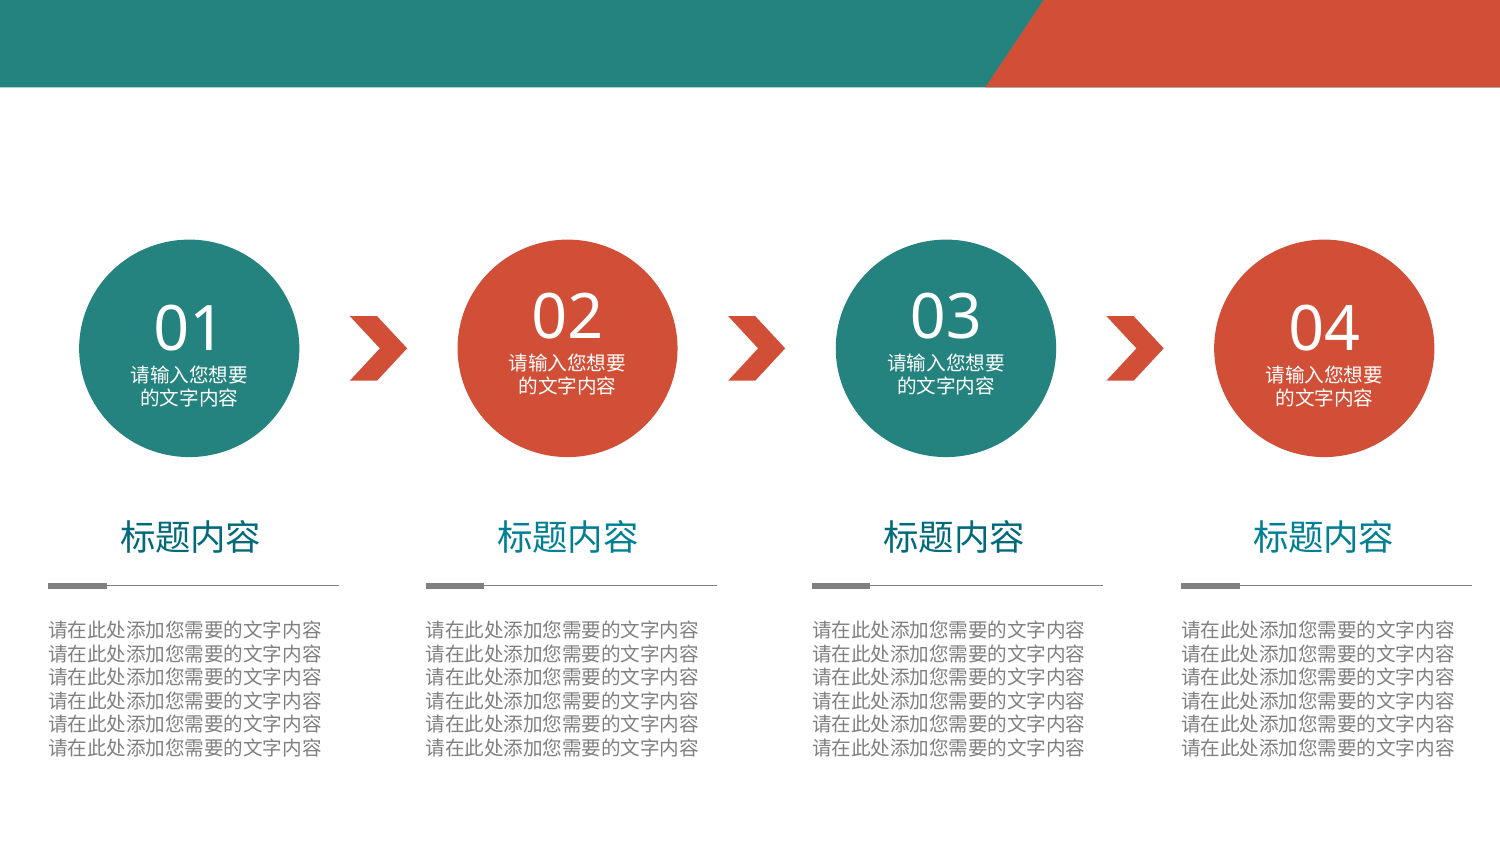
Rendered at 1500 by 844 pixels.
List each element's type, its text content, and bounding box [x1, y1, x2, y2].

text_box 请在此处添加您需要的文字内容请在此处添加您需要的文字内容请在此处添加您需要的文字内容请在此处添加您需要的文字内容 请在此处添加您需要的文字内容 请在此处添加您需要的文字内容 [1181, 618, 1473, 783]
text_box [728, 316, 786, 381]
text_box 请在此处添加您需要的文字内容请在此处添加您需要的文字内容请在此处添加您需要的文字内容请在此处添加您需要的文字内容 请在此处添加您需要的文字内容 请在此处添加您需要的文字内容 [425, 618, 717, 783]
text_box 01 请输入您想要的文字内容 [79, 239, 300, 458]
text_box 请在此处添加您需要的文字内容请在此处添加您需要的文字内容请在此处添加您需要的文字内容请在此处添加您需要的文字内容 请在此处添加您需要的文字内容 请在此处添加您需要的文字内容 [48, 618, 339, 830]
text_box 标题内容 [41, 507, 339, 565]
text_box 标题内容 [1174, 507, 1473, 565]
text_box 02 请输入您想要的文字内容 [457, 239, 678, 458]
text_box 标题内容 [419, 507, 717, 565]
text_box [1106, 316, 1164, 381]
text_box 03 请输入您想要的文字内容 [835, 239, 1057, 458]
text_box [349, 316, 408, 381]
text_box 标题内容 [805, 507, 1103, 565]
text_box 04 请输入您想要的文字内容 [1214, 239, 1435, 458]
text_box 请在此处添加您需要的文字内容请在此处添加您需要的文字内容请在此处添加您需要的文字内容请在此处添加您需要的文字内容 请在此处添加您需要的文字内容 请在此处添加您需要的文字内容 [812, 618, 1103, 783]
